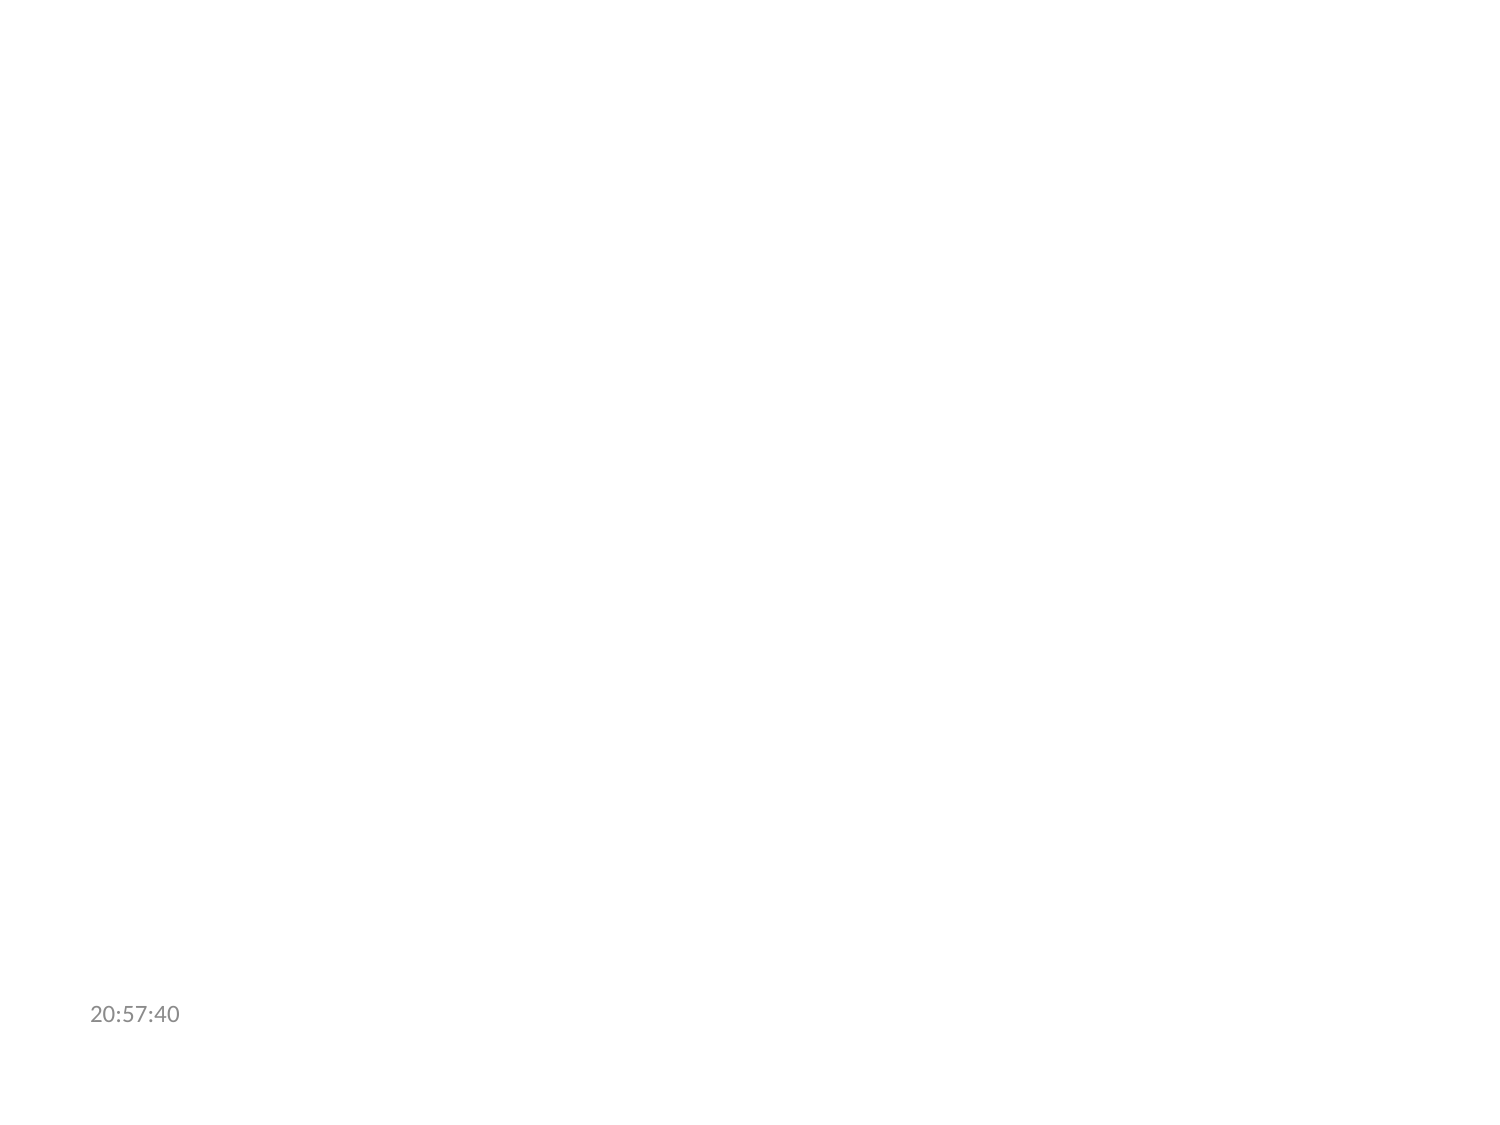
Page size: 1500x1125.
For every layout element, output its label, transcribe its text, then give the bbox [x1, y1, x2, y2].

text_box 15:35:09 [75, 982, 425, 1043]
